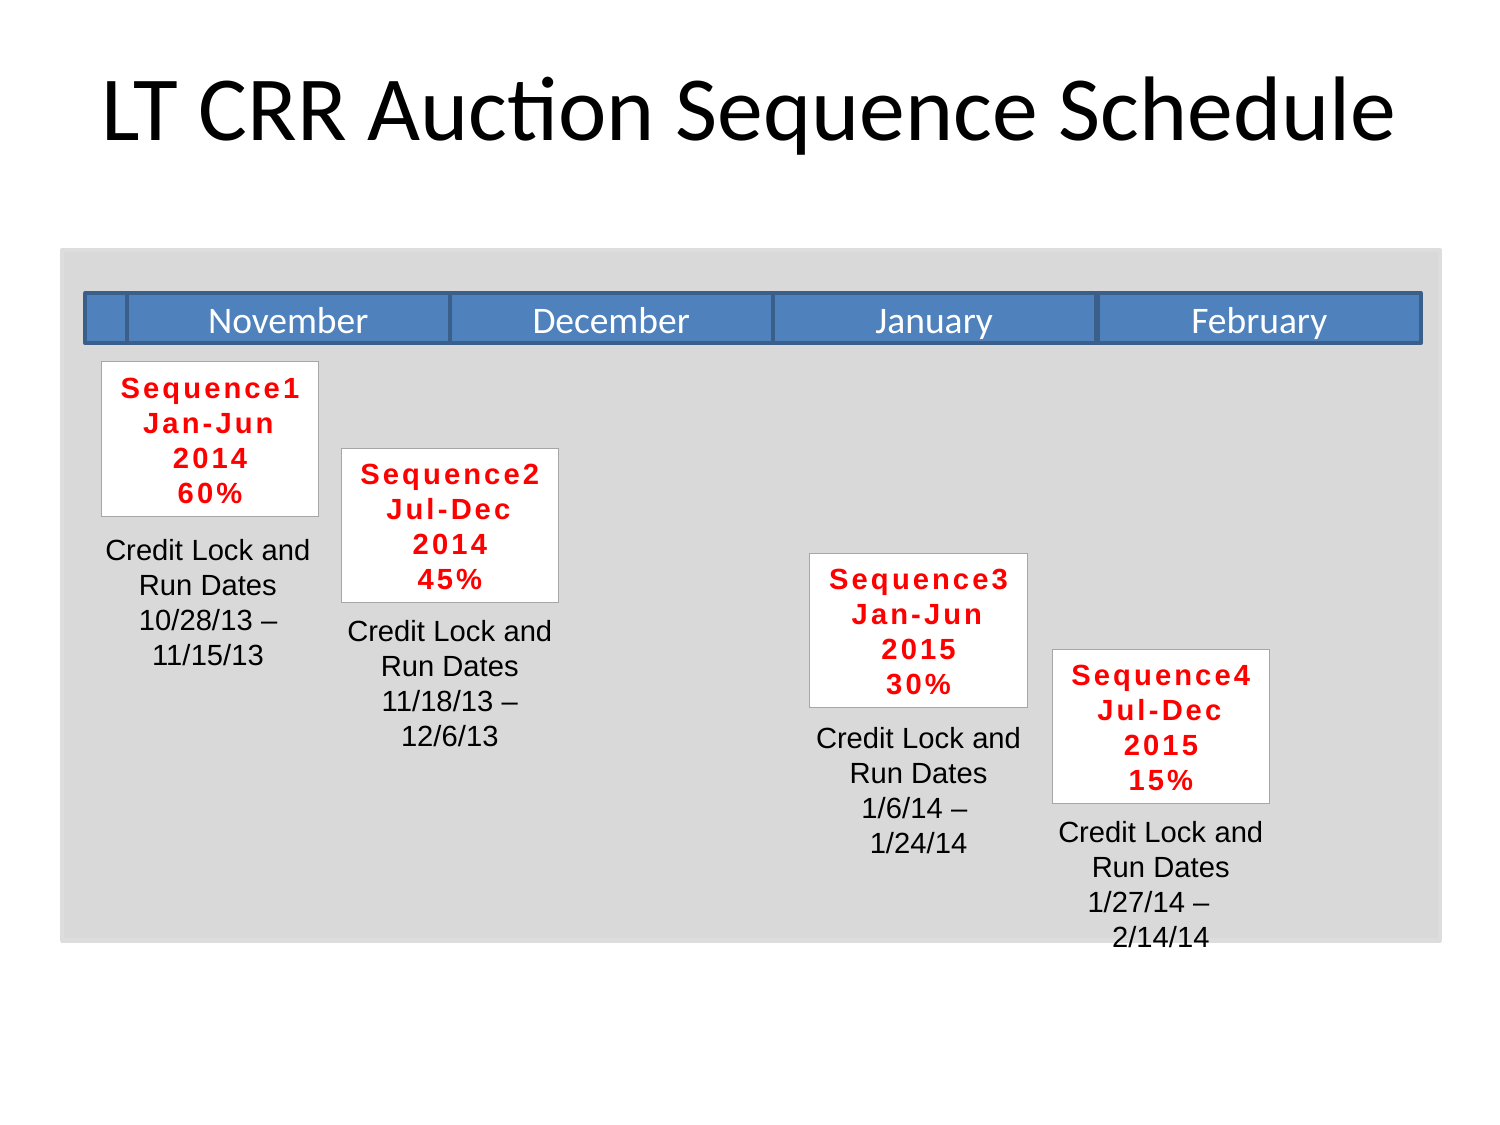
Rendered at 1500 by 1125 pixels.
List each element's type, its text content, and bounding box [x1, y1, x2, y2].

text_box Credit Lock and Run Dates 1/27/14 – 2/14/14 [1022, 805, 1300, 961]
text_box Sequence3 Jan-Jun 2015 30% [809, 553, 1028, 708]
text_box Credit Lock and Run Dates 11/18/13 – 12/6/13 [326, 604, 574, 760]
text_box Sequence1 Jan-Jun 2014 60% [101, 361, 319, 517]
text_box Credit Lock and Run Dates 10/28/13 – 11/15/13 [69, 524, 347, 679]
text_box December [448, 291, 771, 345]
text_box Credit Lock and Run Dates 1/6/14 – 1/24/14 [797, 711, 1040, 867]
text_box [60, 248, 1442, 943]
text_box February [1096, 291, 1423, 345]
text_box [83, 291, 125, 345]
text_box Sequence4 Jul-Dec 2015 15% [1052, 649, 1270, 804]
text_box Sequence2 Jul-Dec 2014 45% [341, 448, 559, 603]
title LT CRR Auction Sequence Schedule [74, 32, 1426, 176]
text_box November [125, 291, 448, 345]
text_box January [771, 291, 1096, 345]
